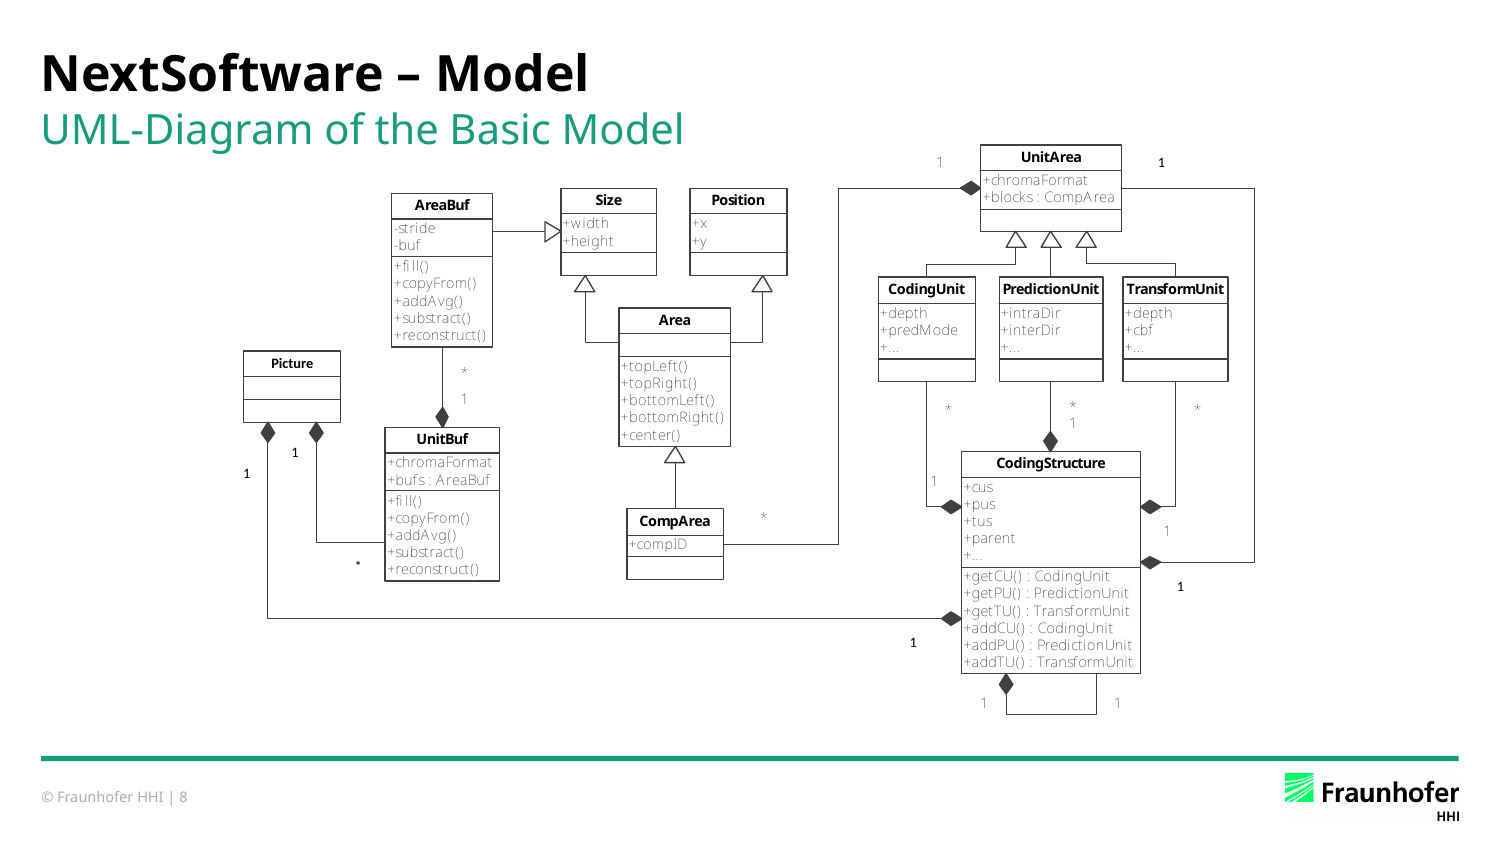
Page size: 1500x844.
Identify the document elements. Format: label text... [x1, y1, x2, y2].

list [240, 142, 1259, 718]
title NextSoftware – Model [40, 41, 1458, 102]
picture [1285, 773, 1459, 821]
list UML-Diagram of the Basic Model [40, 102, 1458, 164]
